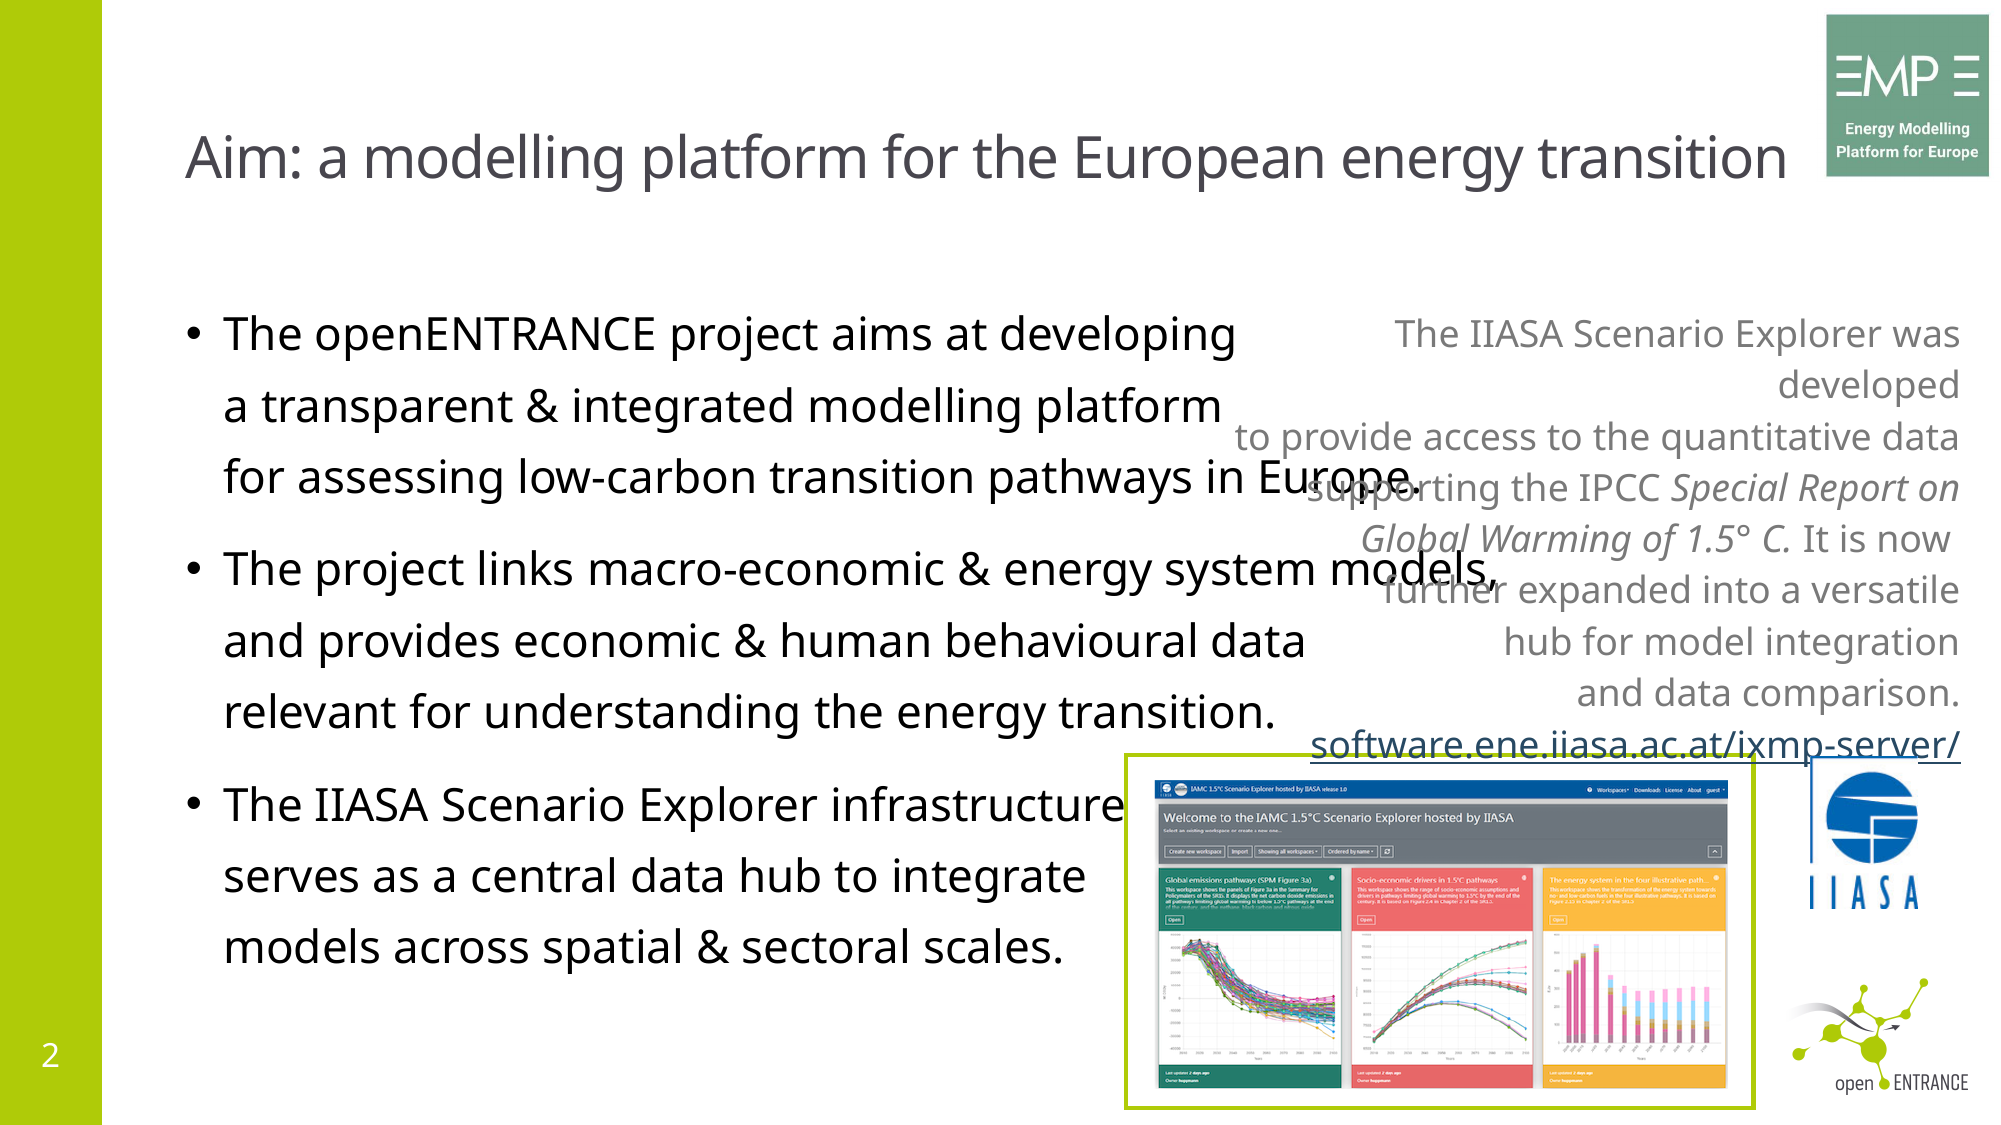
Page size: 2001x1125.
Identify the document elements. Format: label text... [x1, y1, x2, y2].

picture [1810, 756, 1918, 909]
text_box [1125, 755, 1754, 1109]
list The openENTRANCE project aims at developing a transparent & integrated modelling platform for assessing low-carbon transition pathways in Europe. The project links macro-economic & energy system models, and provides economic & human behavioural data relevant for understanding the energy transition. The IIASA Scenario Explorer infrastructure serves as a central data hub to integrate models across spatial & sectoral scales. [170, 280, 1830, 973]
title Aim: a modelling platform for the European energy transition [170, 93, 1830, 226]
slide_number 2 [0, 1026, 102, 1087]
text_box The IIASA Scenario Explorer was developed to provide access to the quantitative data supporting the IPCC Special Report on Global Warming of 1.5° C. It is now further expanded into a versatile hub for model integration and data comparison. software.ene.iiasa.ac.at/ixmp-server/ [1200, 296, 1976, 736]
picture [1816, 8, 2001, 182]
picture [1772, 972, 1974, 1101]
